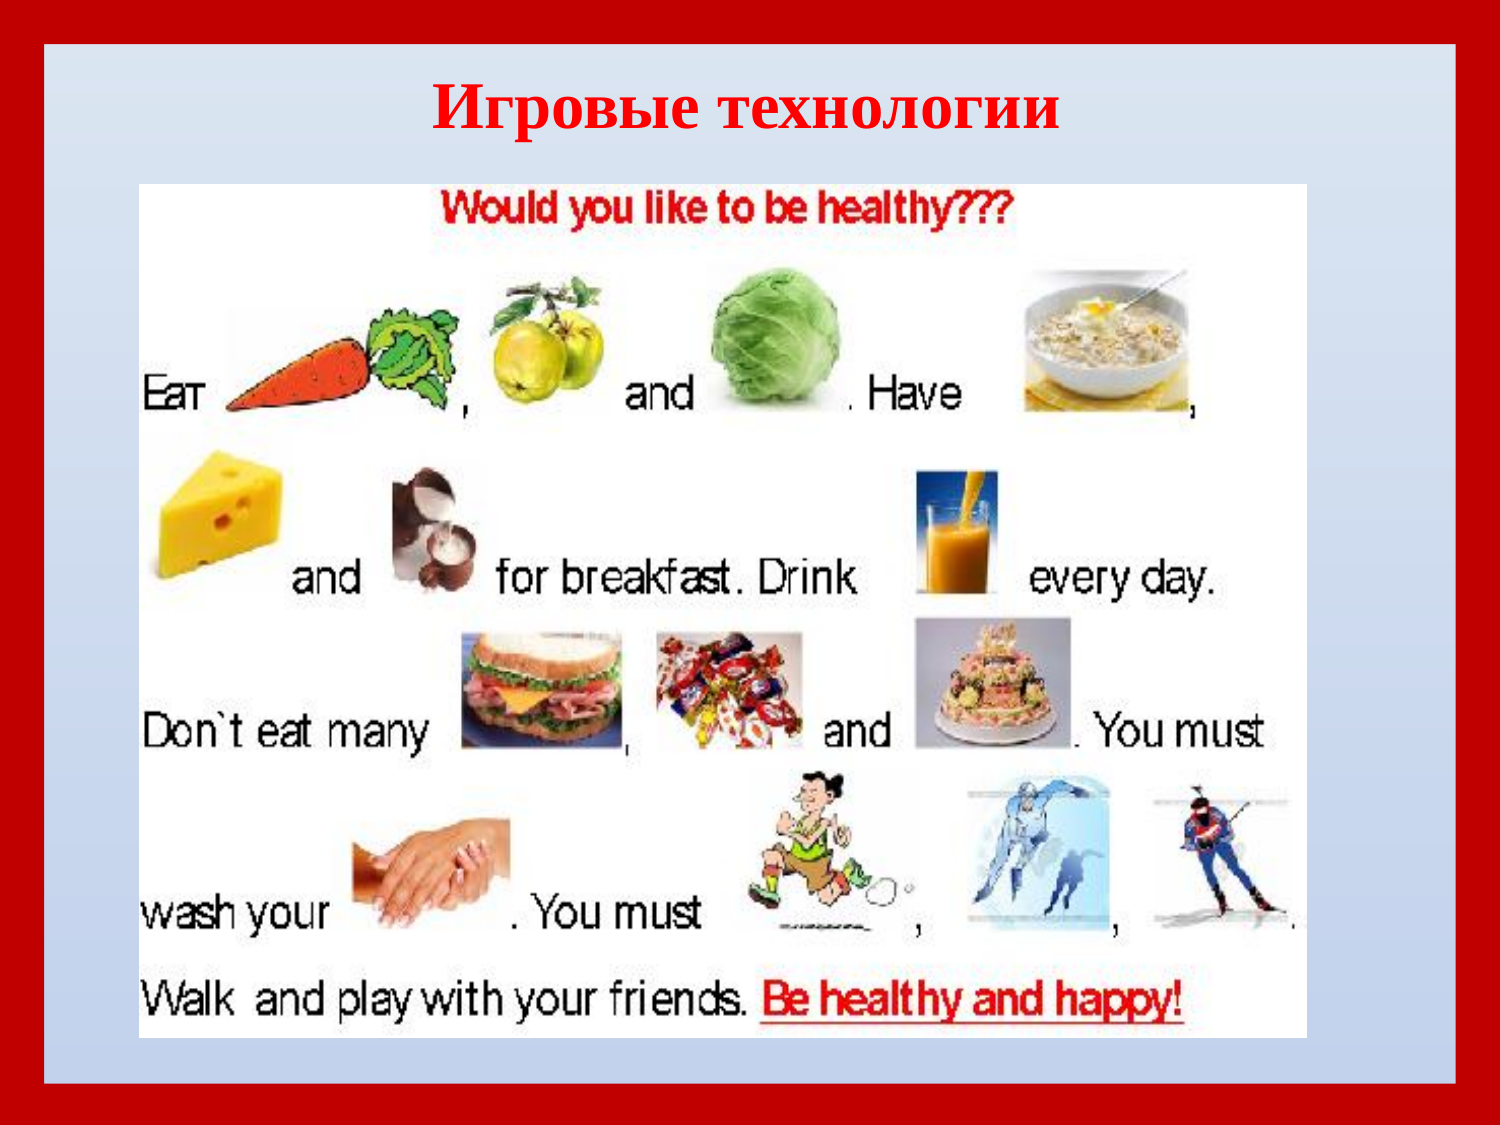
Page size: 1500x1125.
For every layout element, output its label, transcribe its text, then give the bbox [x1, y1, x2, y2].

picture [138, 184, 1307, 1038]
text_box Игровые технологии [136, 54, 1358, 149]
